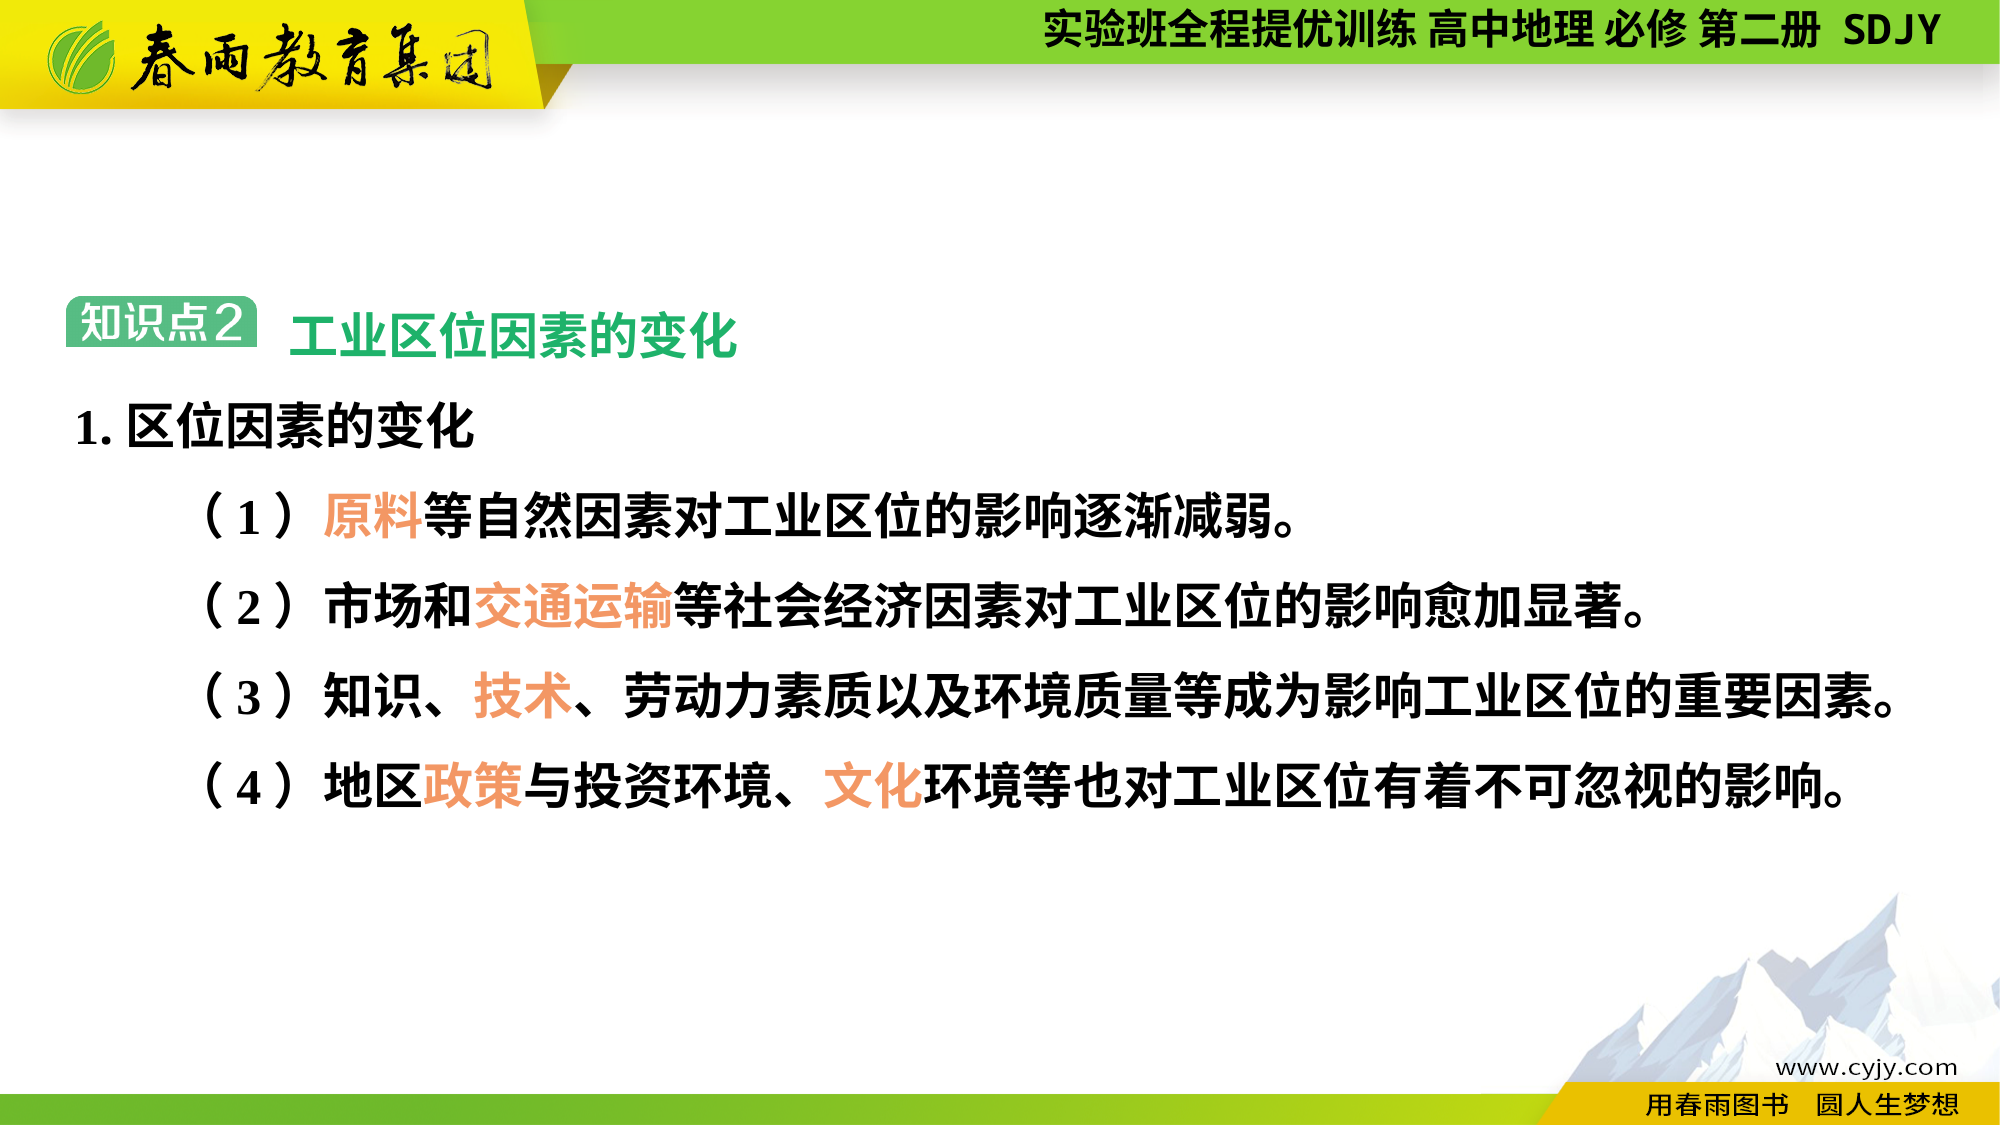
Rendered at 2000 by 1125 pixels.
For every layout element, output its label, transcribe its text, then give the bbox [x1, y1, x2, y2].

picture [0, 0, 2000, 1125]
list 工业区位因素的变化 1.区位因素的变化 （1）原料等自然因素对工业区位的影响逐渐减弱。 （2）市场和交通运输等社会经济因素对工业区位的影响愈加显著。 （3）知识、技术、劳动力素质以及环境质量等成为影响工业区位的重要因素。 （4）地区政策与投资环境、文化环境等也对工业区位有着不可忽视的影响。 [59, 267, 1944, 817]
